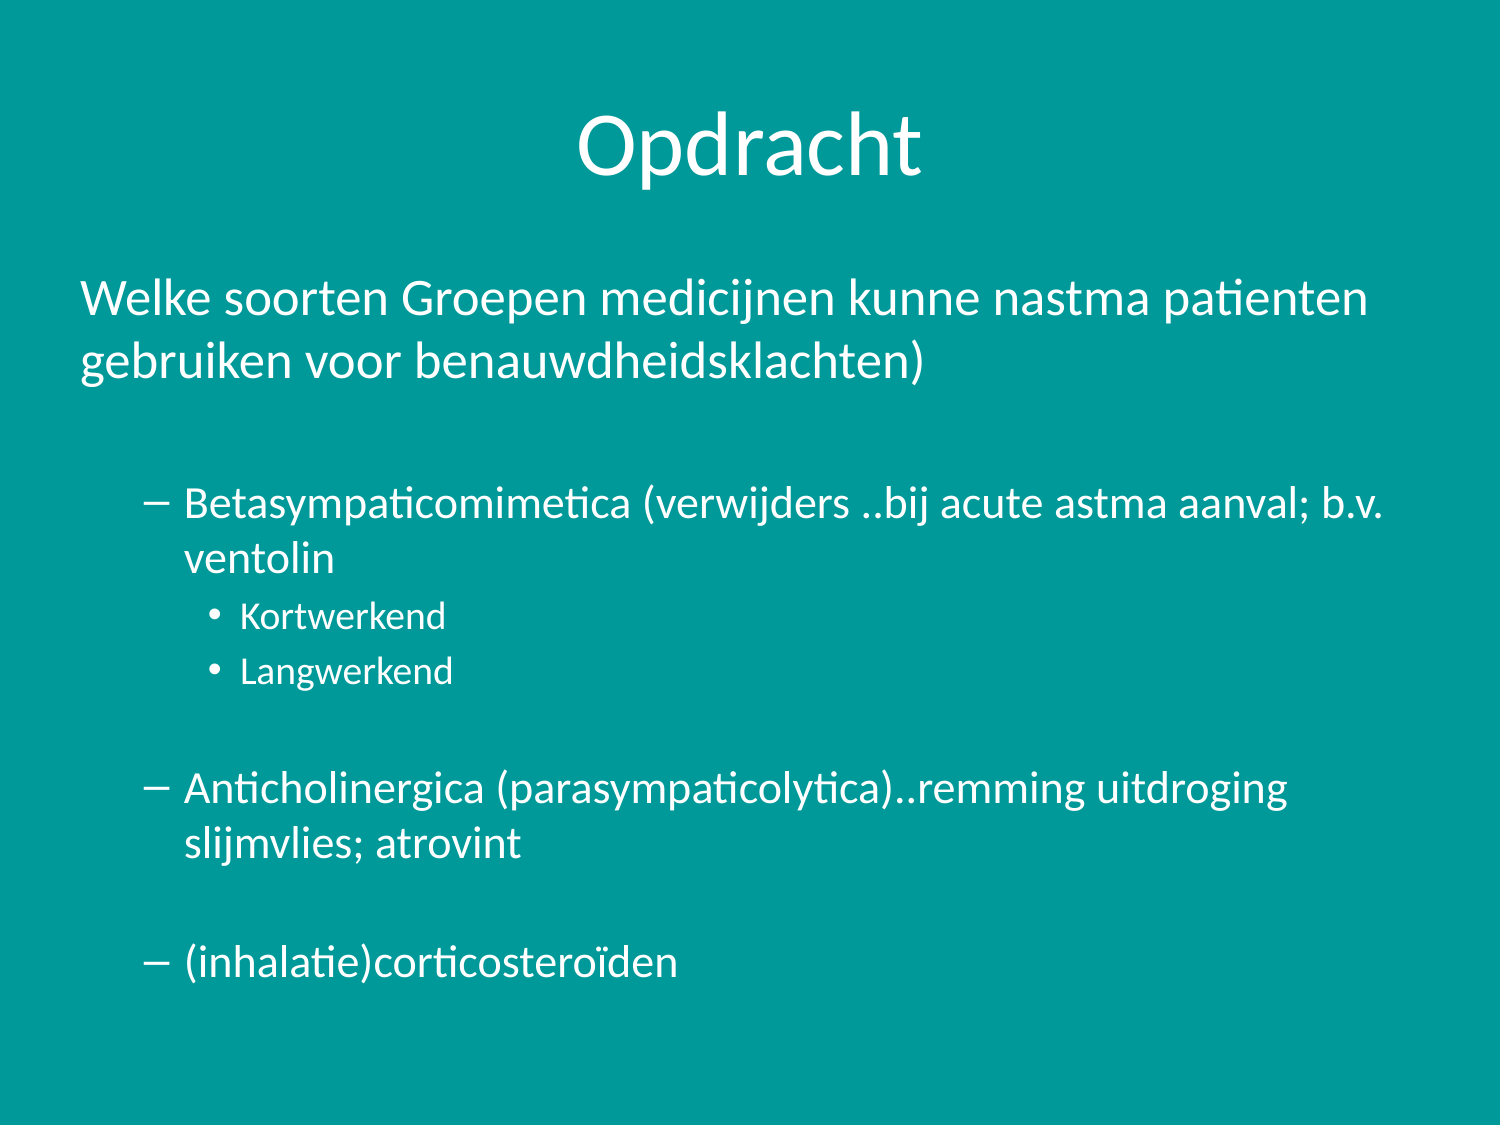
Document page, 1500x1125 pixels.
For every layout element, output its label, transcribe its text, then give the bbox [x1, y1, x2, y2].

list Welke soorten Groepen medicijnen kunne nastma patienten gebruiken voor benauwdheidsklachten) Betasympaticomimetica (verwijders ..bij acute astma aanval; b.v. ventolin Kortwerkend Langwerkend Anticholinergica (parasympaticolytica)..remming uitdroging slijmvlies; atrovint (inhalatie)corticosteroïden [64, 255, 1415, 998]
title Opdracht [75, 45, 1425, 233]
